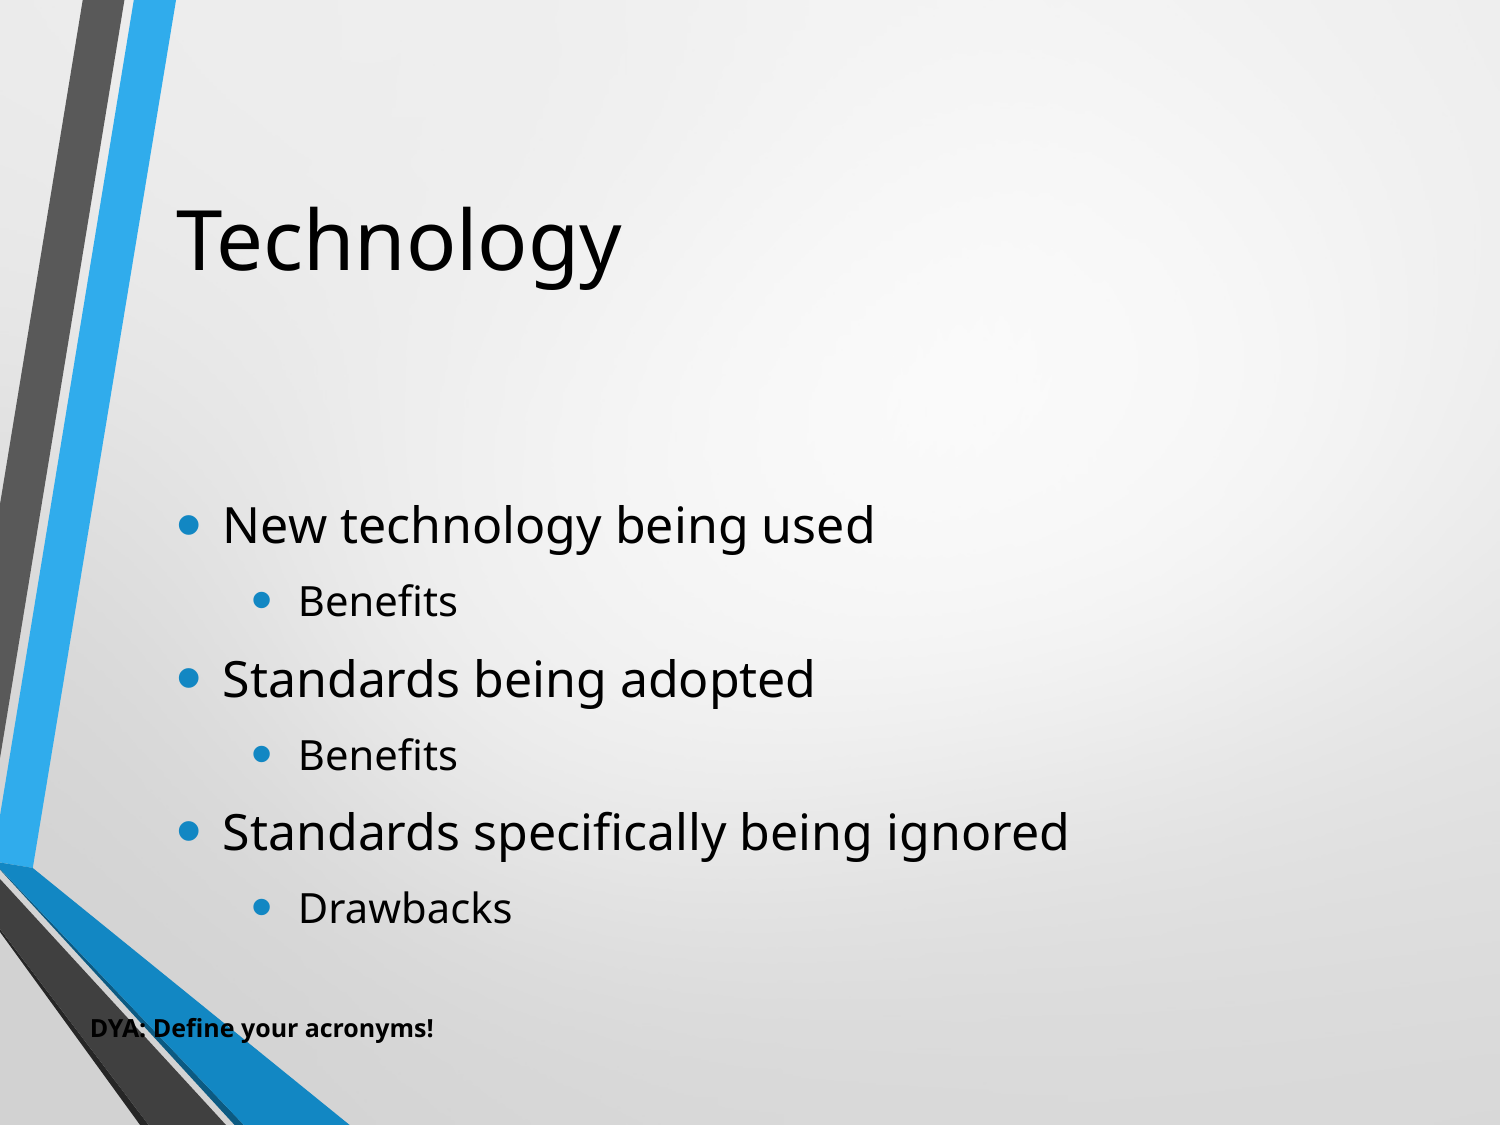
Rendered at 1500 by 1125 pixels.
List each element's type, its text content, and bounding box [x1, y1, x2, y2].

title Technology [161, 75, 1425, 400]
list New technology being used Benefits Standards being adopted Benefits Standards specifically being ignored Drawbacks [161, 437, 1425, 989]
text_box DYA: Define your acronyms! [74, 1004, 1425, 1088]
